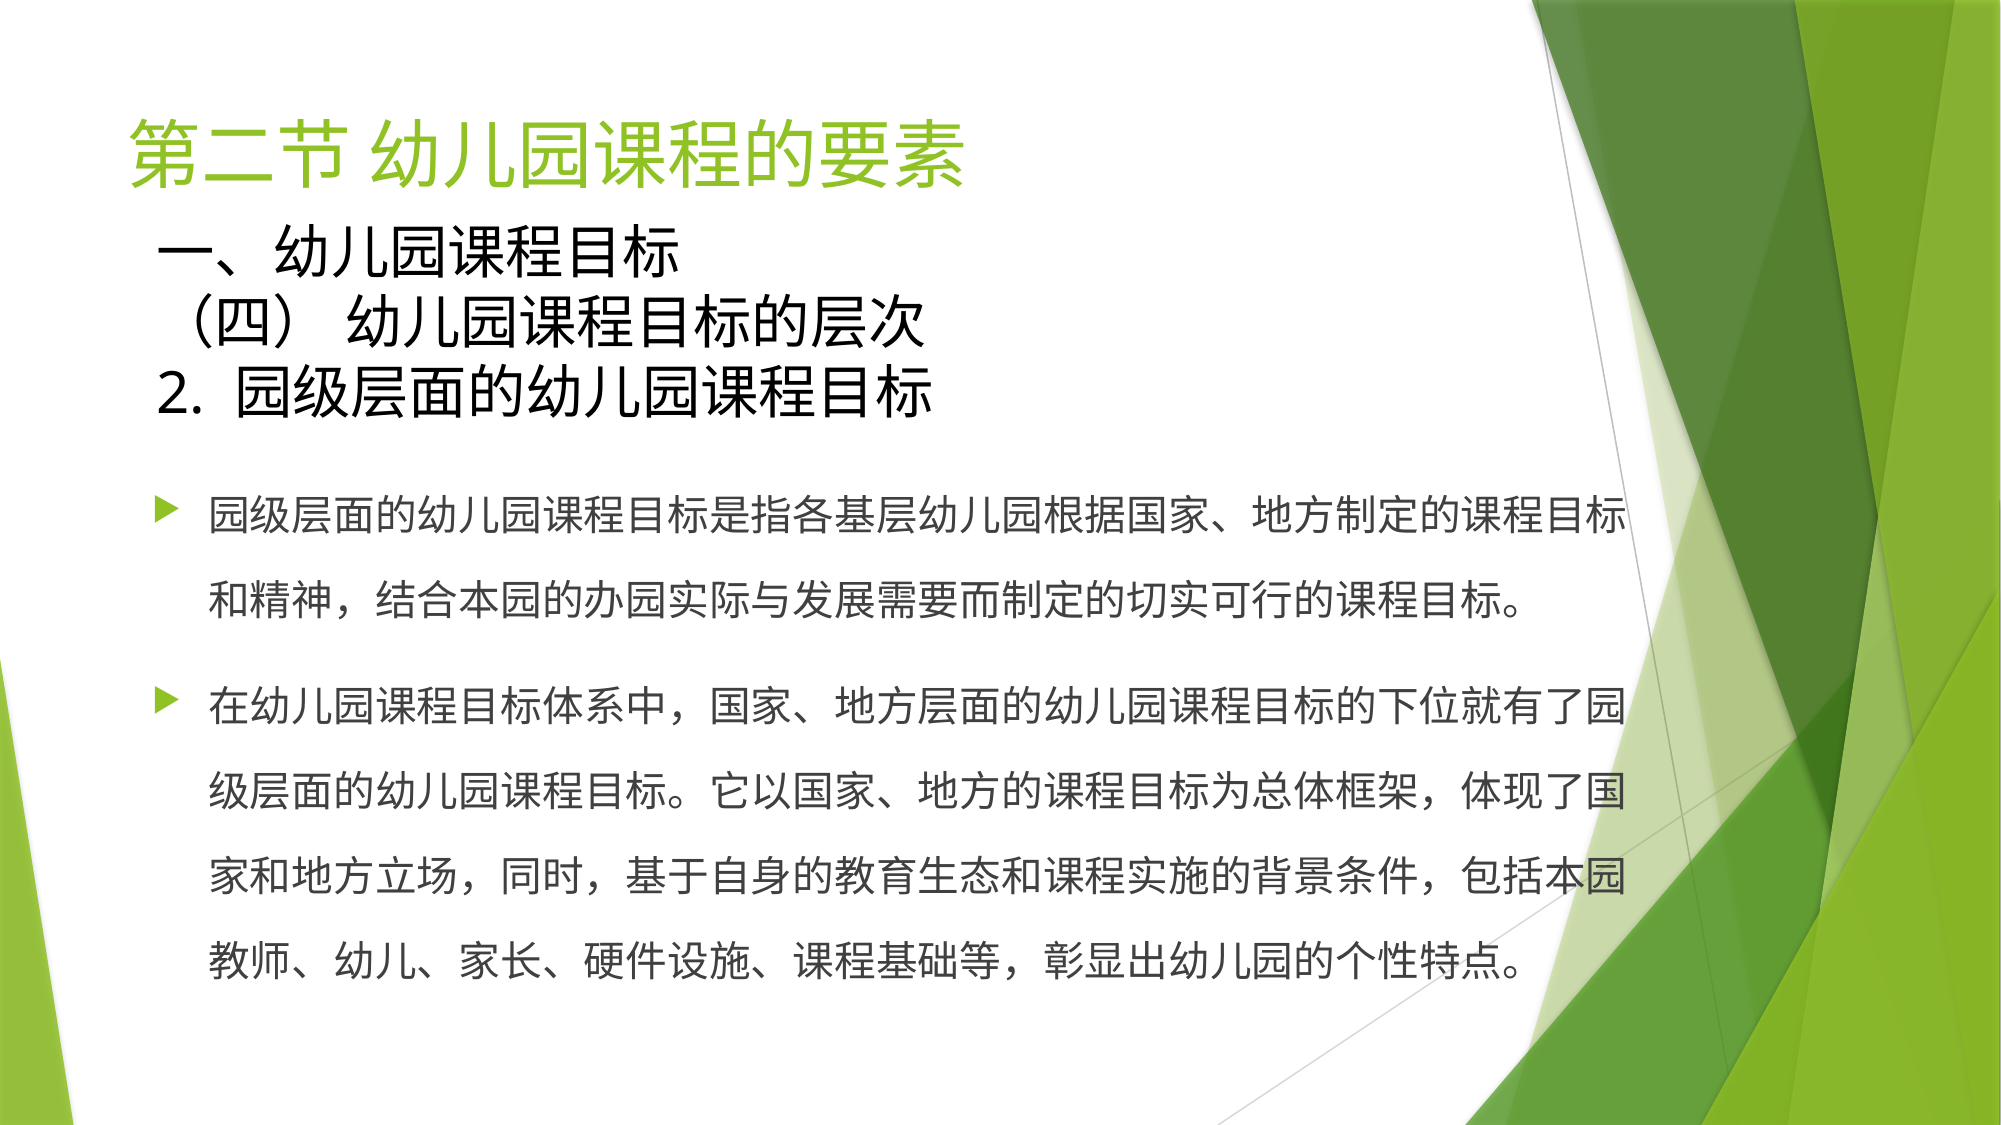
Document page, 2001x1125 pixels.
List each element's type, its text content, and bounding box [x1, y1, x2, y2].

title 第二节 幼儿园课程的要素 [111, 99, 1522, 317]
list 园级层面的幼儿园课程目标是指各基层幼儿园根据国家、地方制定的课程目标和精神，结合本园的办园实际与发展需要而制定的切实可行的课程目标。 在幼儿园课程目标体系中，国家、地方层面的幼儿园课程目标的下位就有了园级层面的幼儿园课程目标。它以国家、地方的课程目标为总体框架，体现了国家和地方立场，同时，基于自身的教育生态和课程实施的背景条件，包括本园教师、幼儿、家长、硬件设施、课程基础等，彰显出幼儿园的个性特点。 [136, 446, 1681, 1082]
text_box 一、幼儿园课程目标 （四） 幼儿园课程目标的层次 2. 园级层面的幼儿园课程目标 [141, 208, 1451, 446]
